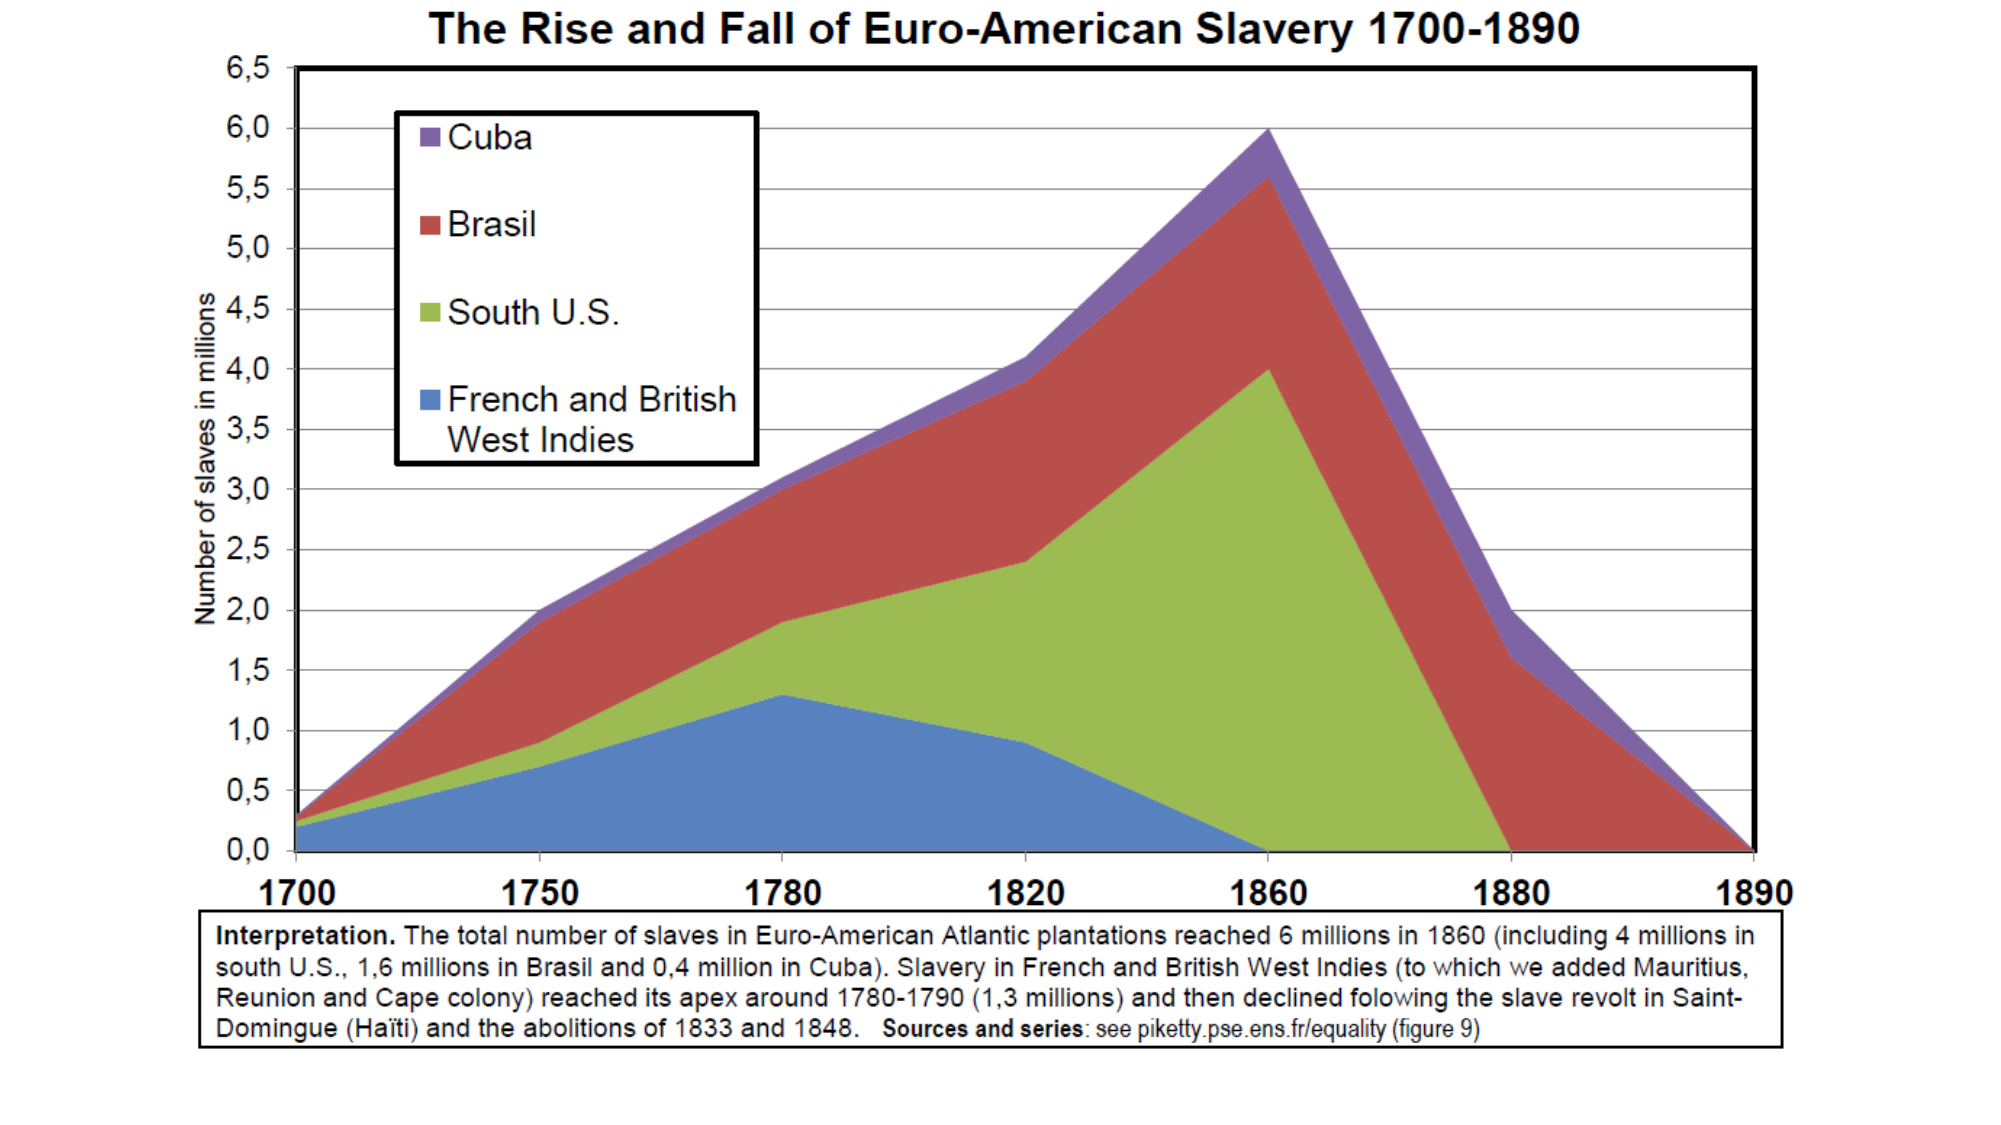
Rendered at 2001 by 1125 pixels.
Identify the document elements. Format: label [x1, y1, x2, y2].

picture [152, 0, 1848, 1125]
